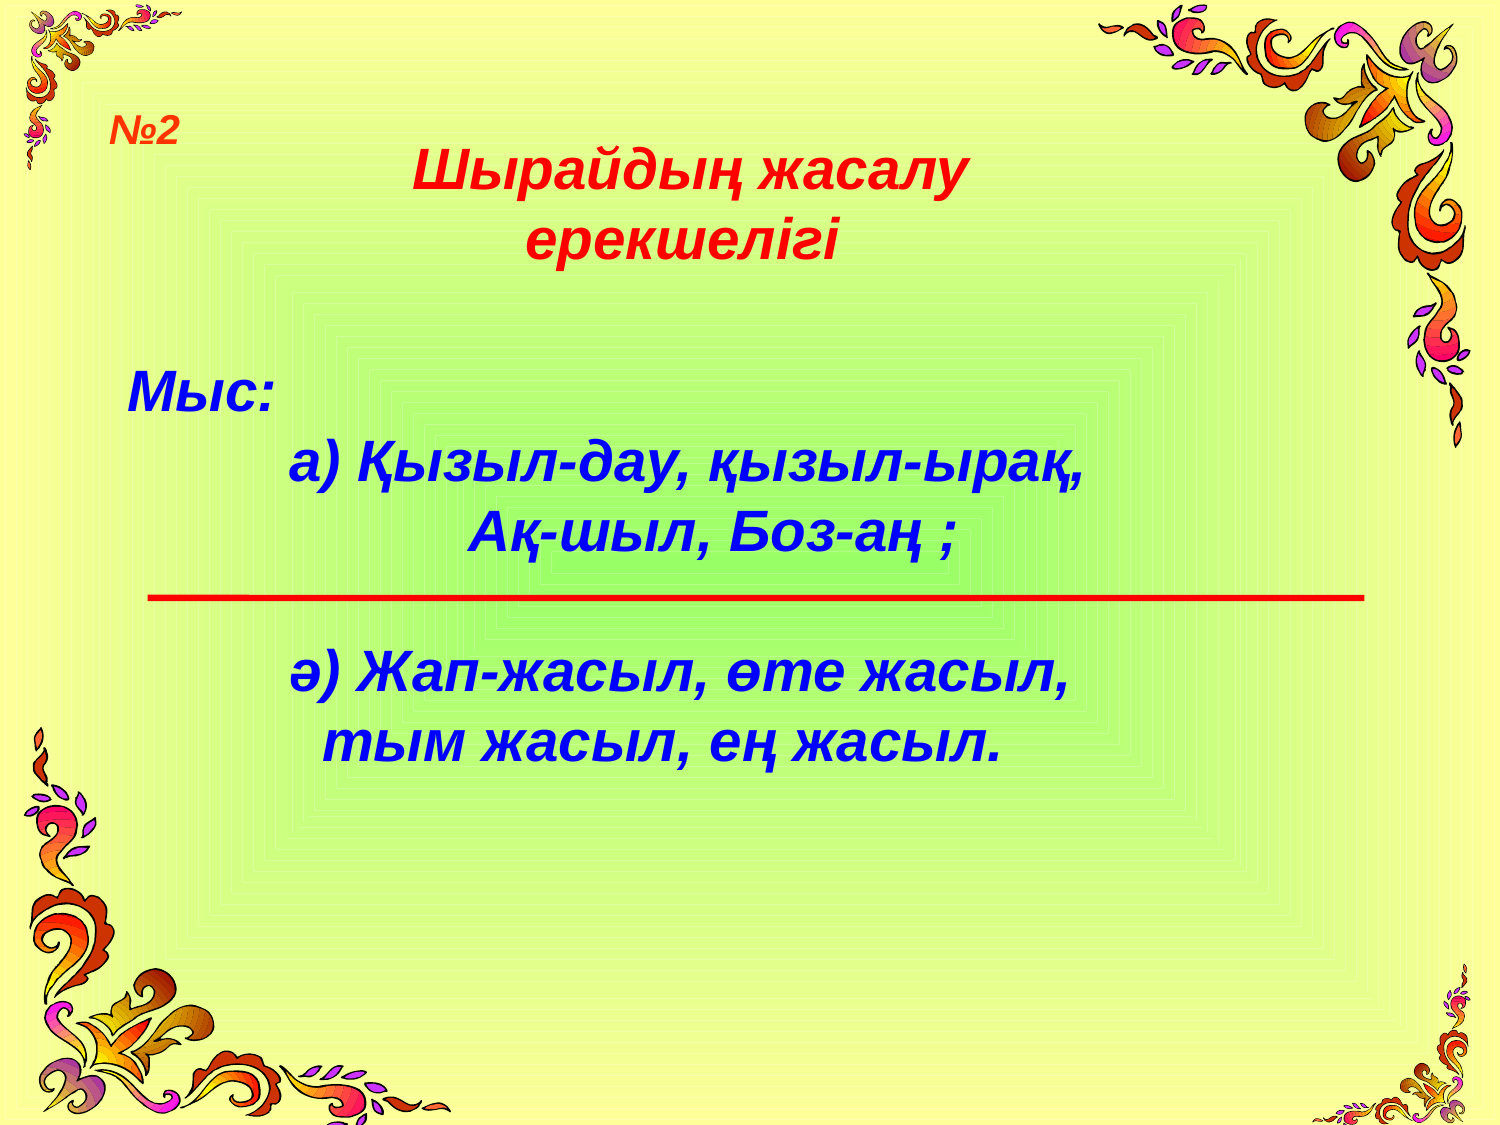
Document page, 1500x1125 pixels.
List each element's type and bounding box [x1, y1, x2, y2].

text_box [23, 4, 1471, 1125]
